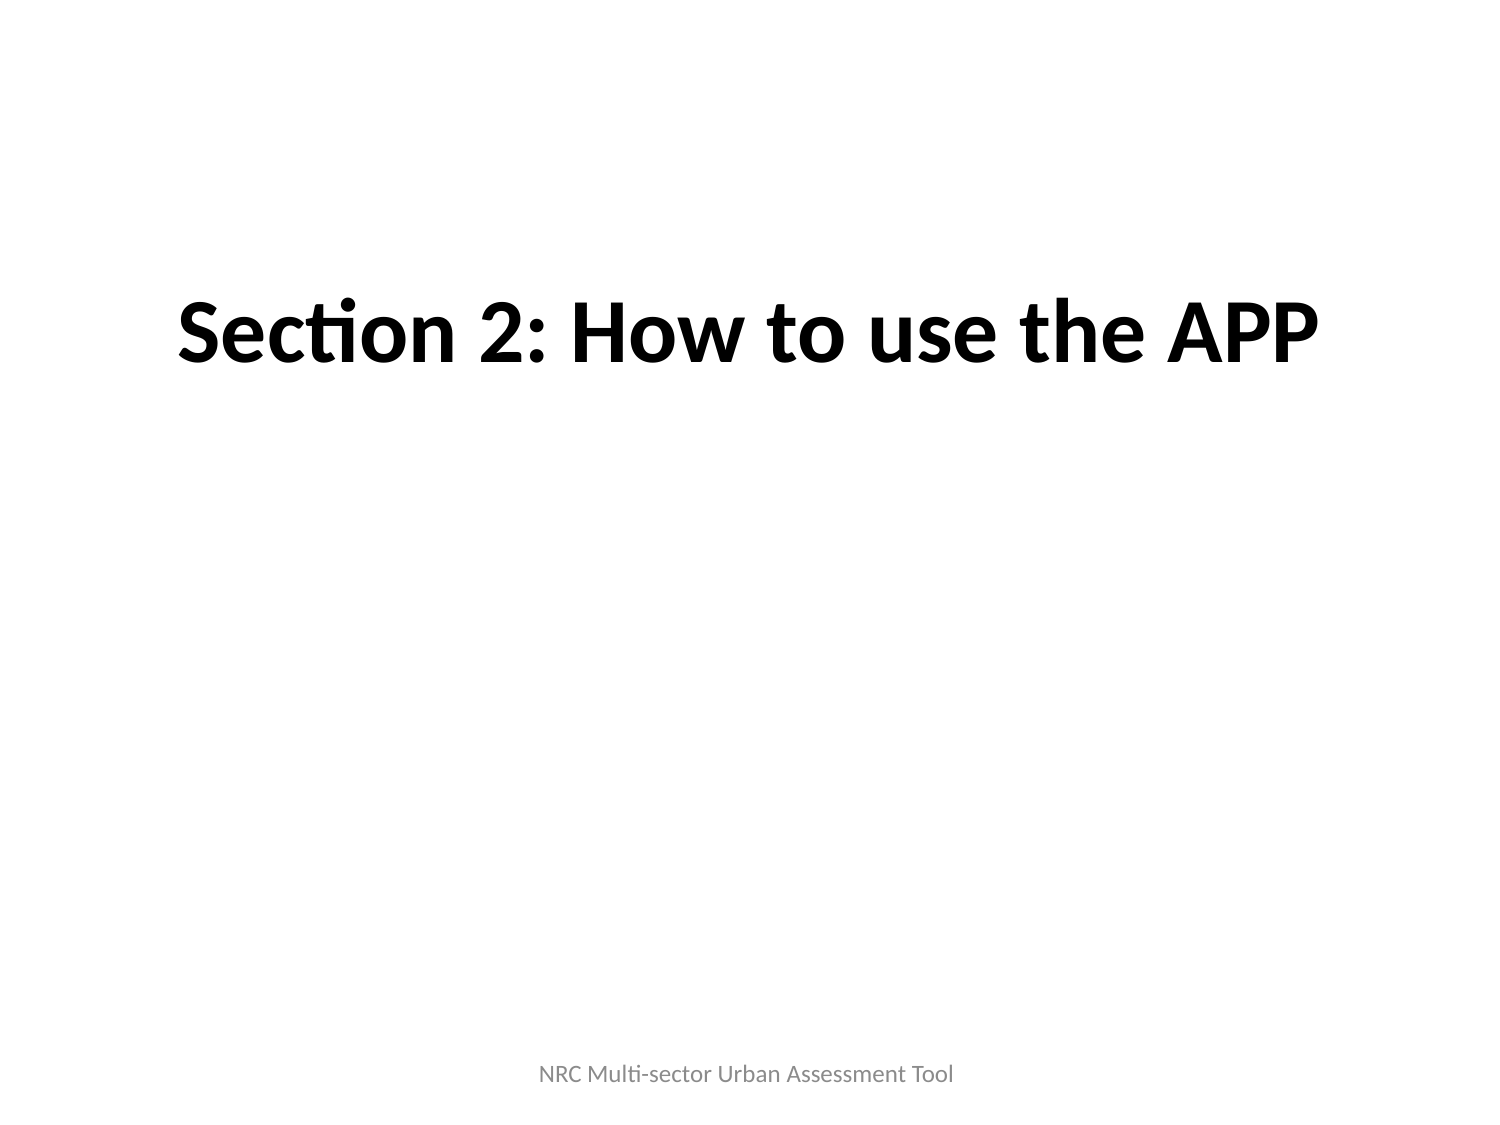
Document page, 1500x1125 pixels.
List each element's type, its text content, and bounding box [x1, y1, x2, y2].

footer NRC Multi-sector Urban Assessment Tool [512, 1042, 988, 1103]
title Section 2: How to use the APP [75, 232, 1425, 421]
